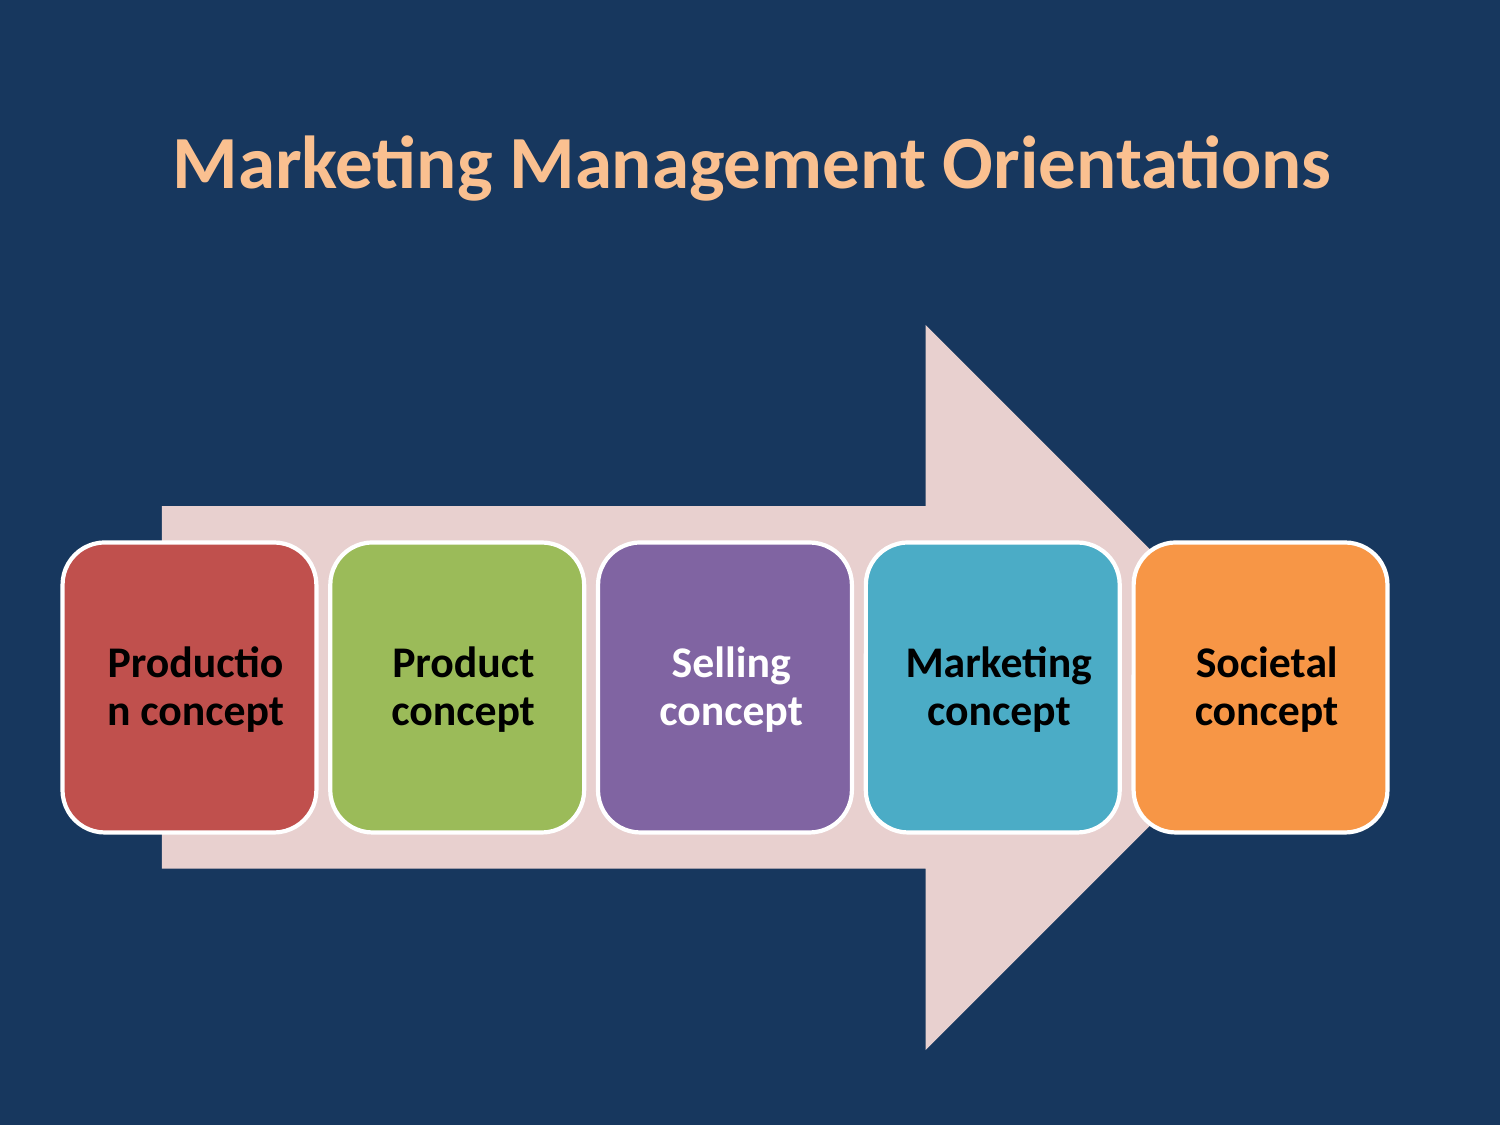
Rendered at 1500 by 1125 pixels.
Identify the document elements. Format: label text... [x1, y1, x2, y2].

text_box Marketing Management Orientations [157, 105, 1348, 211]
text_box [62, 324, 1388, 1051]
